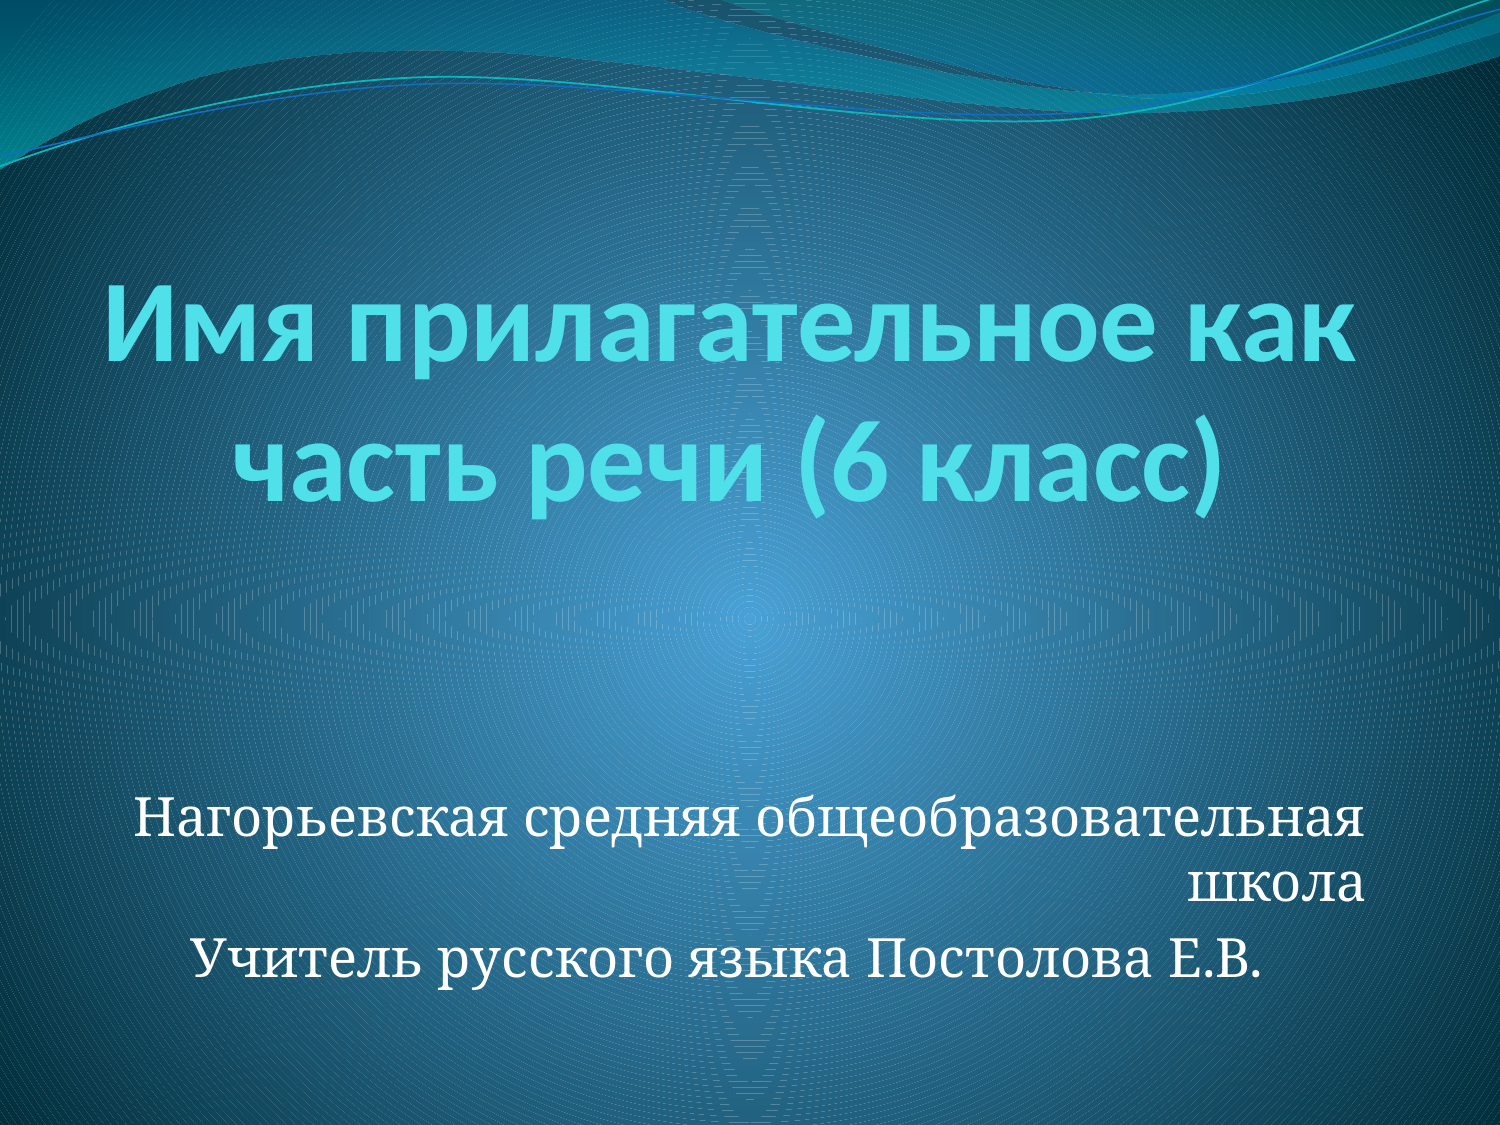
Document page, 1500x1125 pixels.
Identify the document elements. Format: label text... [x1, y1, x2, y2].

subtitle Нагорьевская средняя общеобразовательная школа Учитель русского языка Постолова Е.В. [88, 775, 1377, 1063]
title Имя прилагательное как часть речи (6 класс) [87, 224, 1376, 525]
